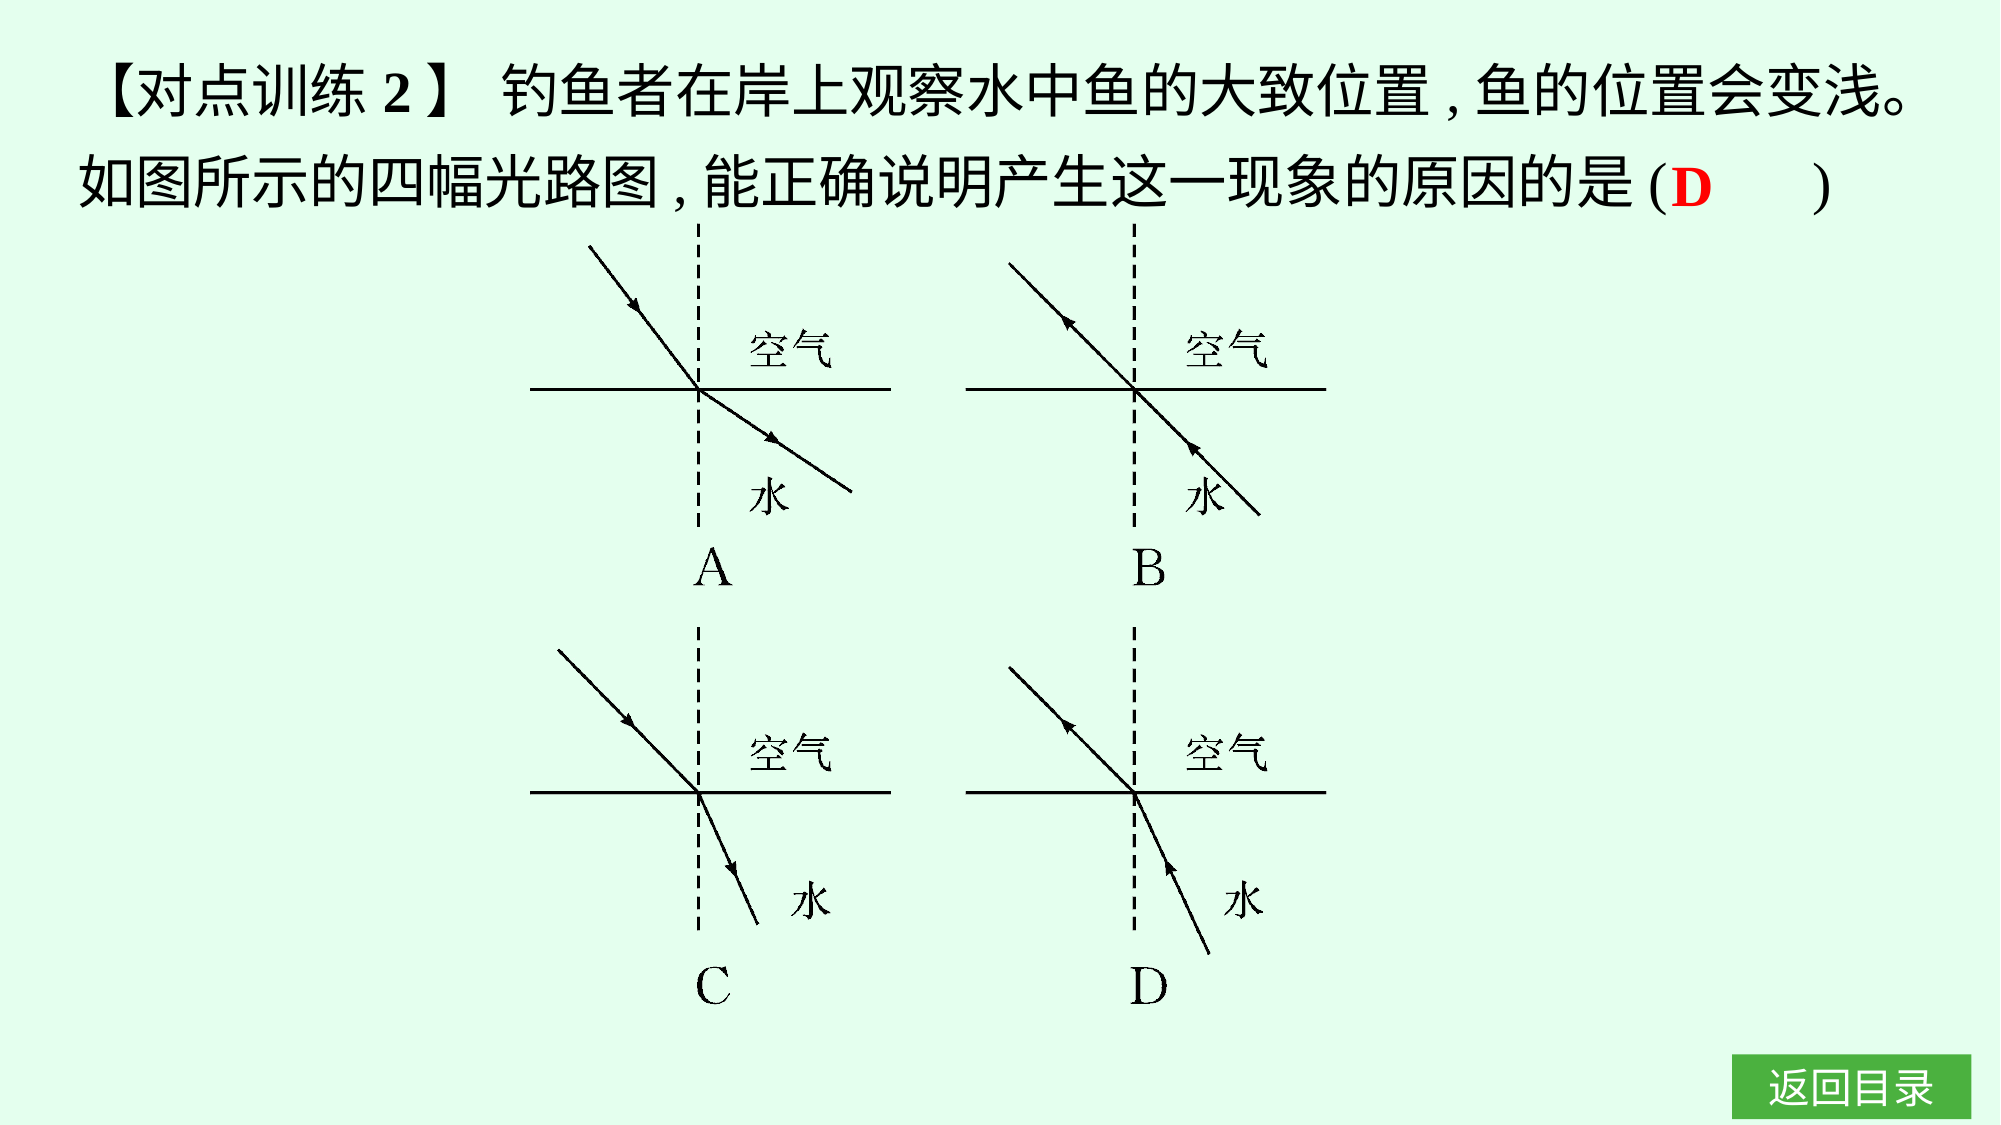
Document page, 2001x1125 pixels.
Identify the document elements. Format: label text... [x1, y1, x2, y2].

text_box D [1656, 126, 1729, 226]
text_box 【对点训练2】 钓鱼者在岸上观察水中鱼的大致位置,鱼的位置会变浅。如图所示的四幅光路图,能正确说明产生这一现象的原因的是( ) [62, 26, 1938, 223]
picture [527, 220, 1330, 1005]
